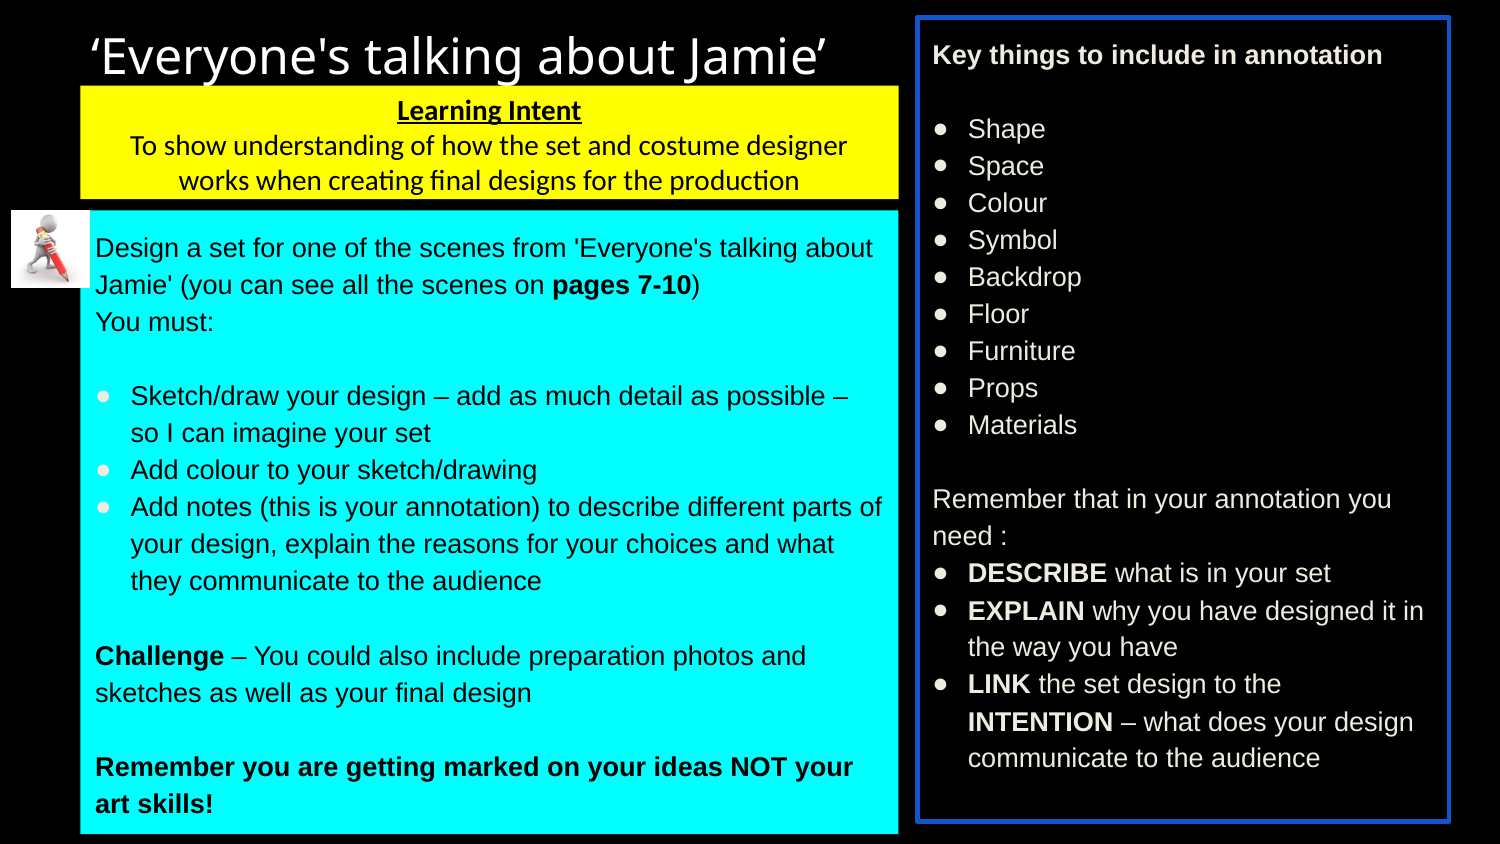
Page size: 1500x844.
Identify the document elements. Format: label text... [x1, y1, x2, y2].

title ‘Everyone's talking about Jamie’ in Education [51, 9, 1449, 104]
list Key things to include in annotation Shape Space Colour Symbol Backdrop Floor Furniture Props Materials Remember that in your annotation you need : DESCRIBE what is in your set EXPLAIN why you have designed it in the way you have LINK the set design to the INTENTION – what does your design communicate to the audience [917, 17, 1449, 822]
text_box Learning Intent To show understanding of how the set and costume designer works when creating final designs for the production [80, 85, 899, 200]
picture [11, 210, 91, 288]
list Design a set for one of the scenes from 'Everyone's talking about Jamie' (you can see all the scenes on pages 7-10) You must: Sketch/draw your design – add as much detail as possible – so I can imagine your set Add colour to your sketch/drawing Add notes (this is your annotation) to describe different parts of your design, explain the reasons for your choices and what they communicate to the audience Challenge – You could also include preparation photos and sketches as well as your final design Remember you are getting marked on your ideas NOT your art skills! [80, 210, 899, 835]
